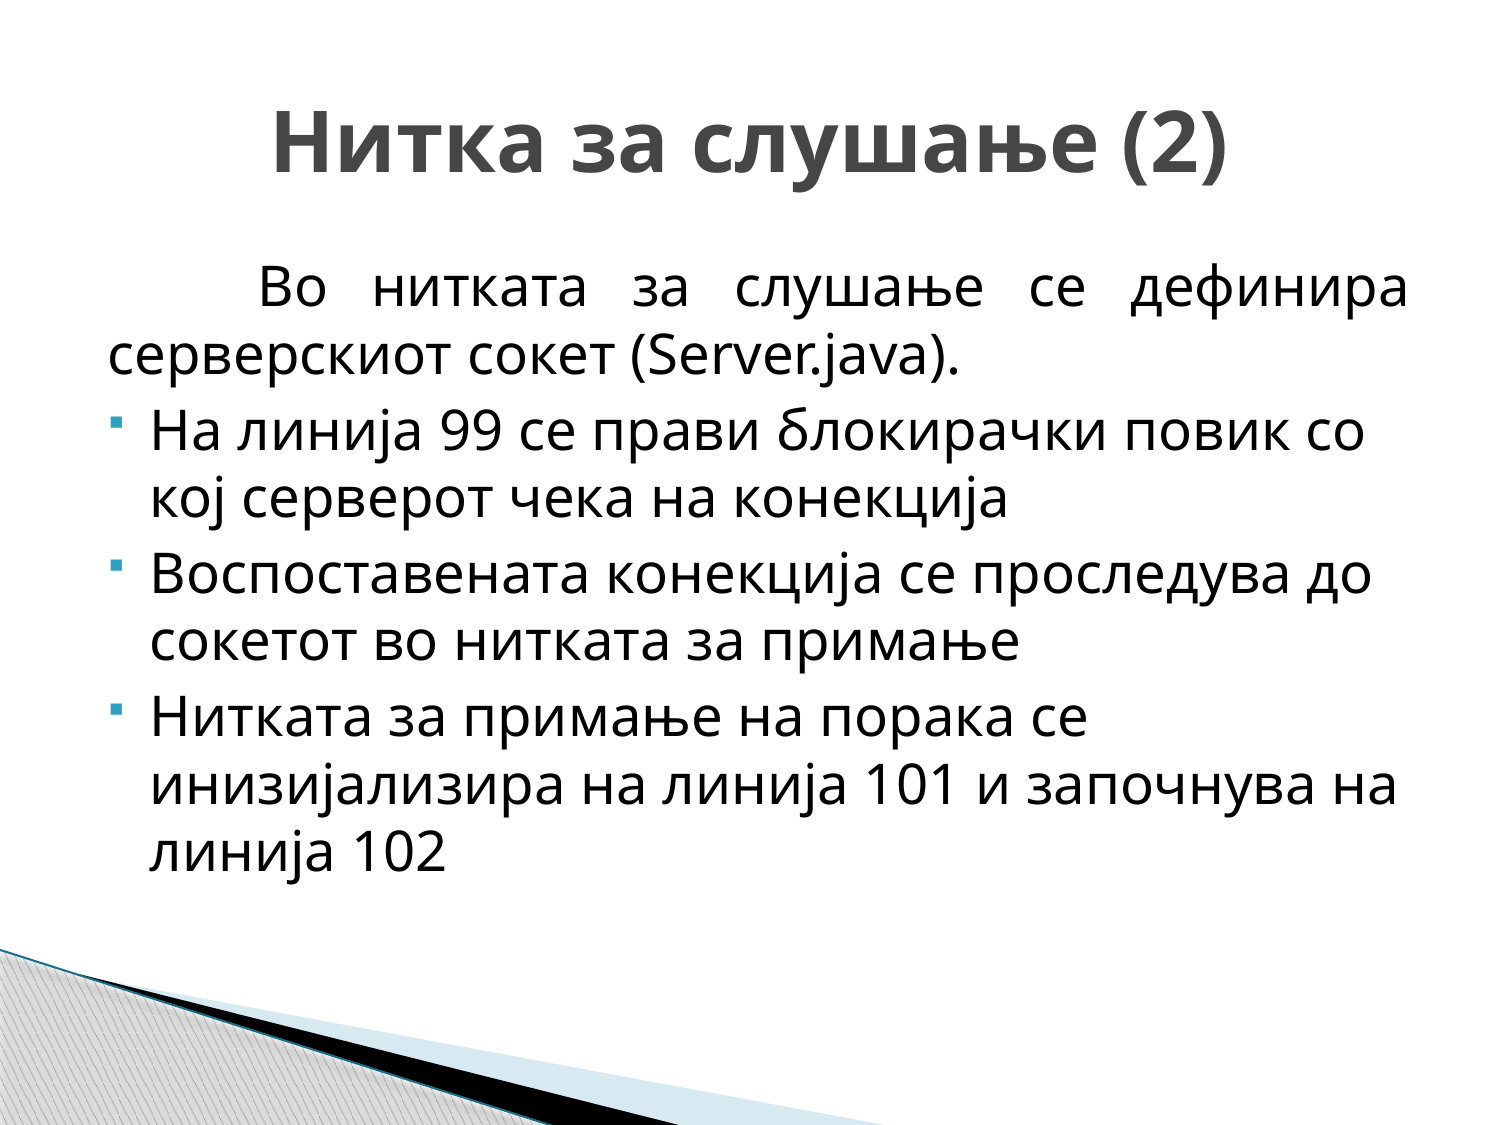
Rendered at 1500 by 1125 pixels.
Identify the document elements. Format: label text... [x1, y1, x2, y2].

list Во нитката за слушање се дефинира серверскиот сокет (Server.java). На линија 99 се прави блокирачки повик со кој серверот чека на конекција Воспоставената конекција се проследува до сокетот во нитката за примање Нитката за примање на порака се инизијализира на линија 101 и започнува на линија 102 [75, 243, 1425, 986]
title Нитка за слушање (2) [75, 45, 1425, 233]
